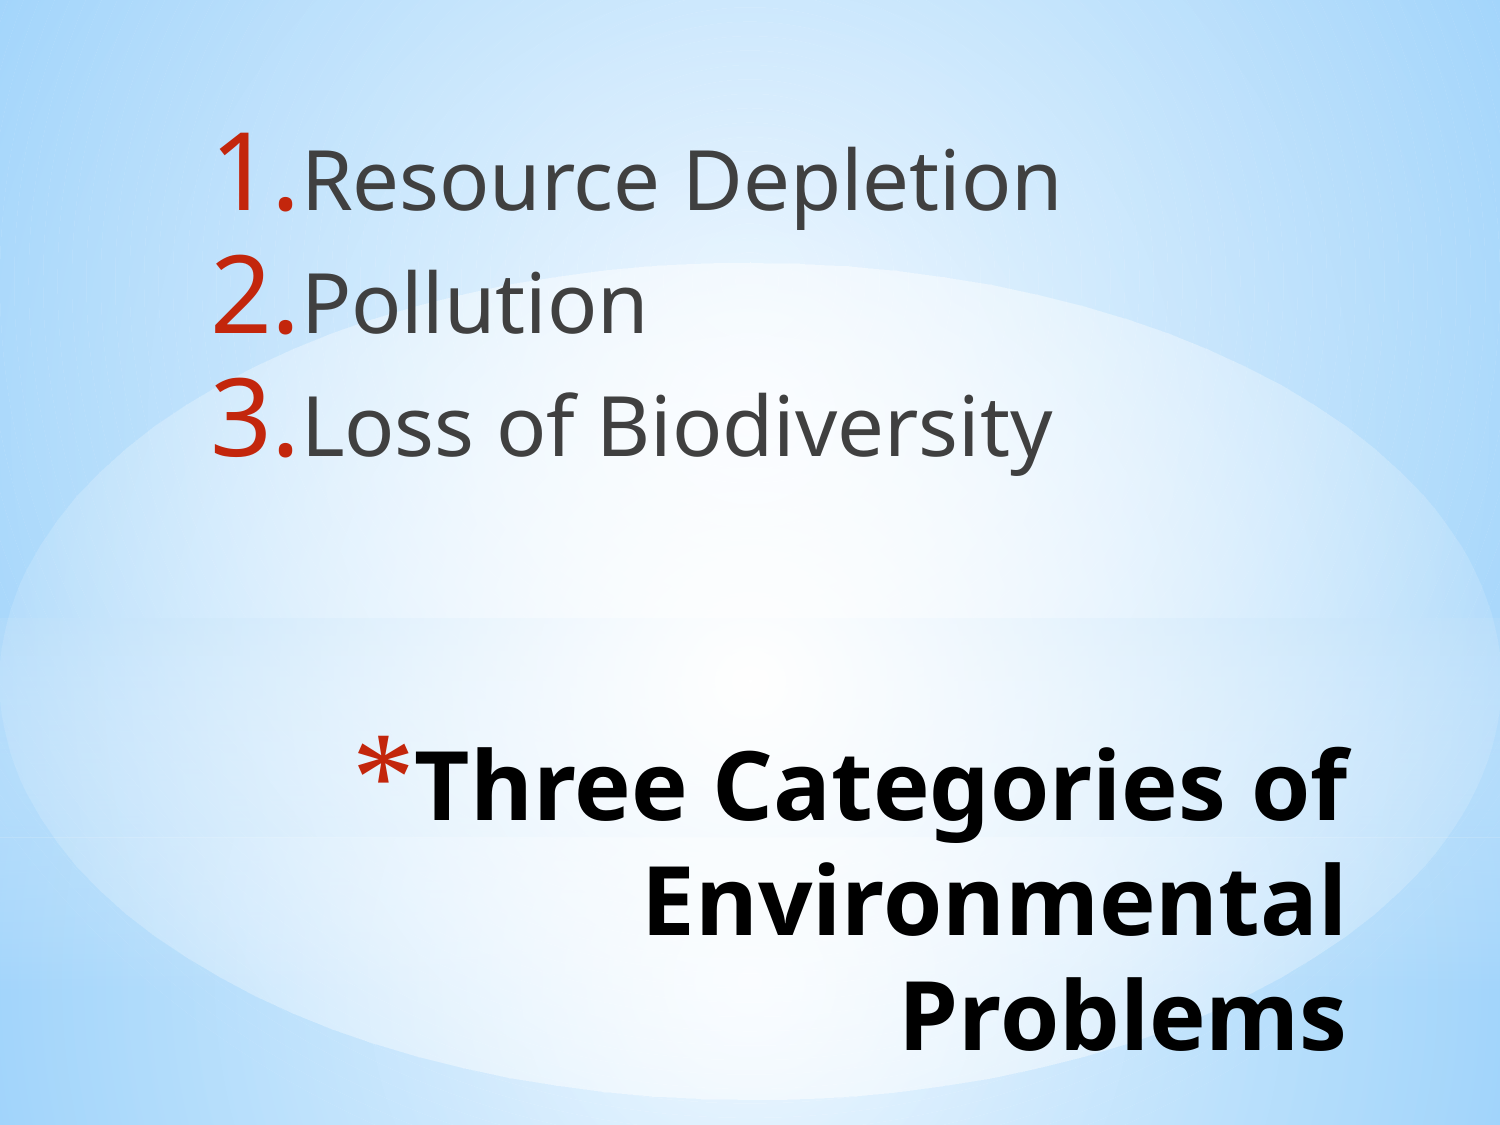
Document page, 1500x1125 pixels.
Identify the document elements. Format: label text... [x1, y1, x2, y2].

title Three Categories of Environmental Problems [294, 717, 1363, 905]
list Resource Depletion Pollution Loss of Biodiversity [187, 120, 1238, 690]
